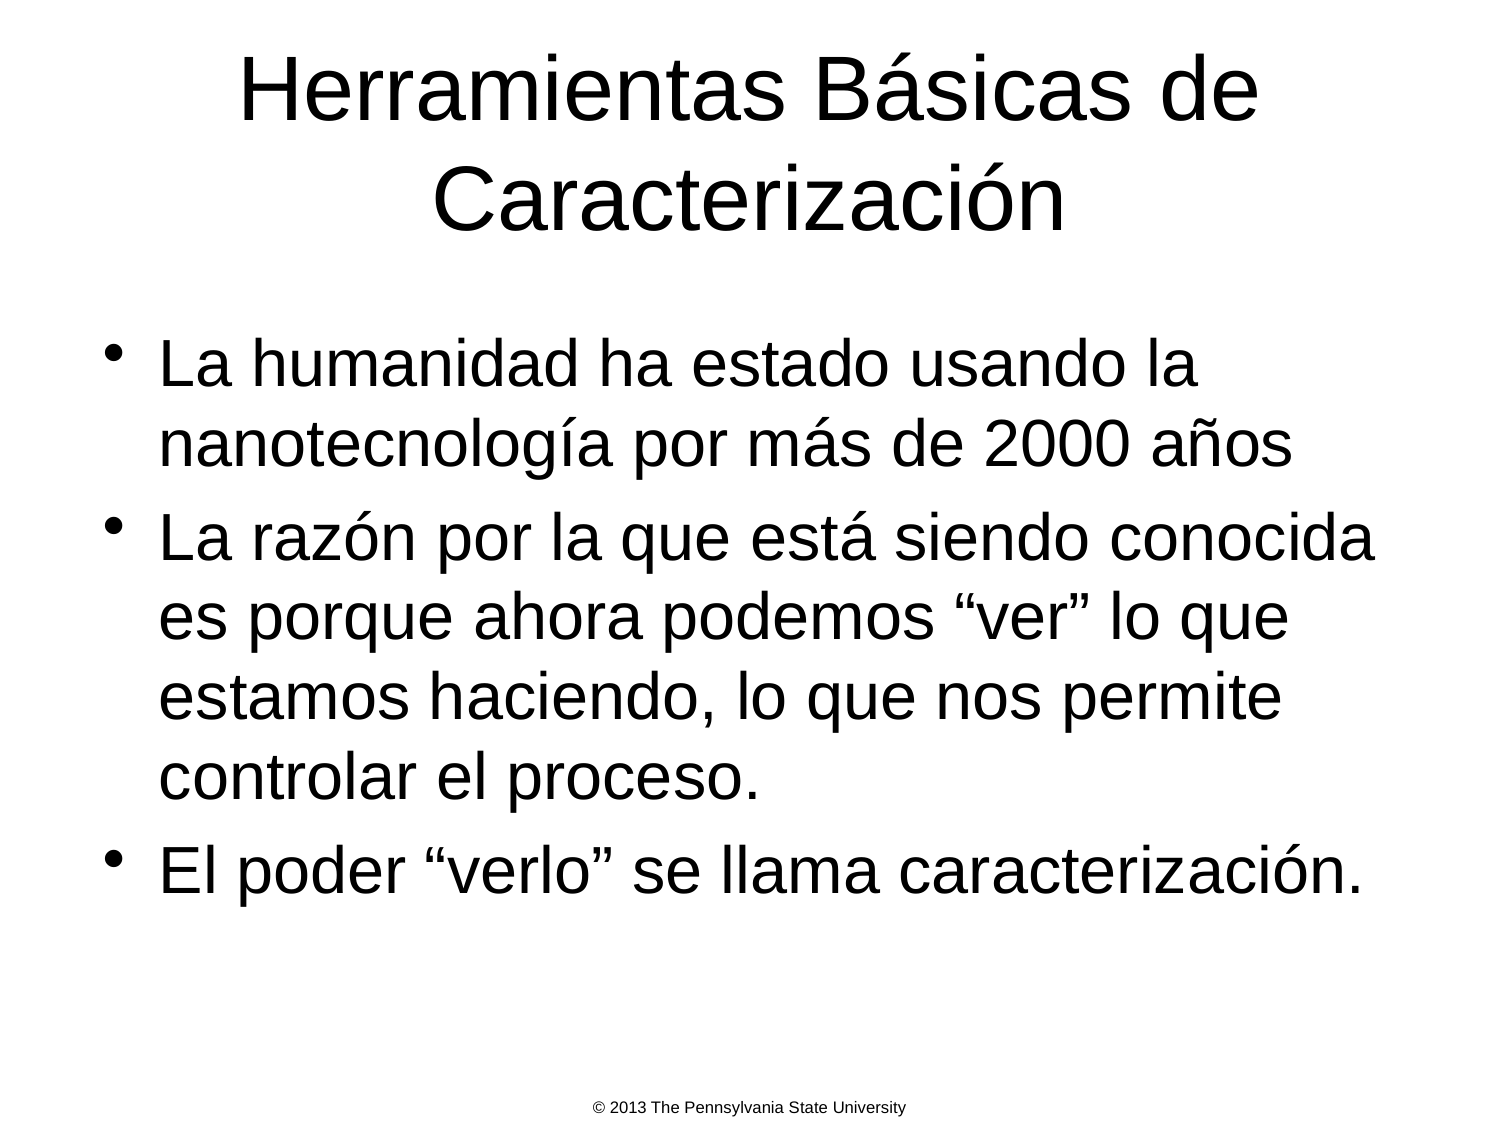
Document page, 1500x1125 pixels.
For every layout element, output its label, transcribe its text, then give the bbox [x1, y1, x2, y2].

title Herramientas Básicas de Caracterización [74, 44, 1426, 233]
list La humanidad ha estado usando la nanotecnología por más de 2000 años La razón por la que está siendo conocida es porque ahora podemos “ver” lo que estamos haciendo, lo que nos permite controlar el proceso. El poder “verlo” se llama caracterización. [87, 312, 1438, 1001]
